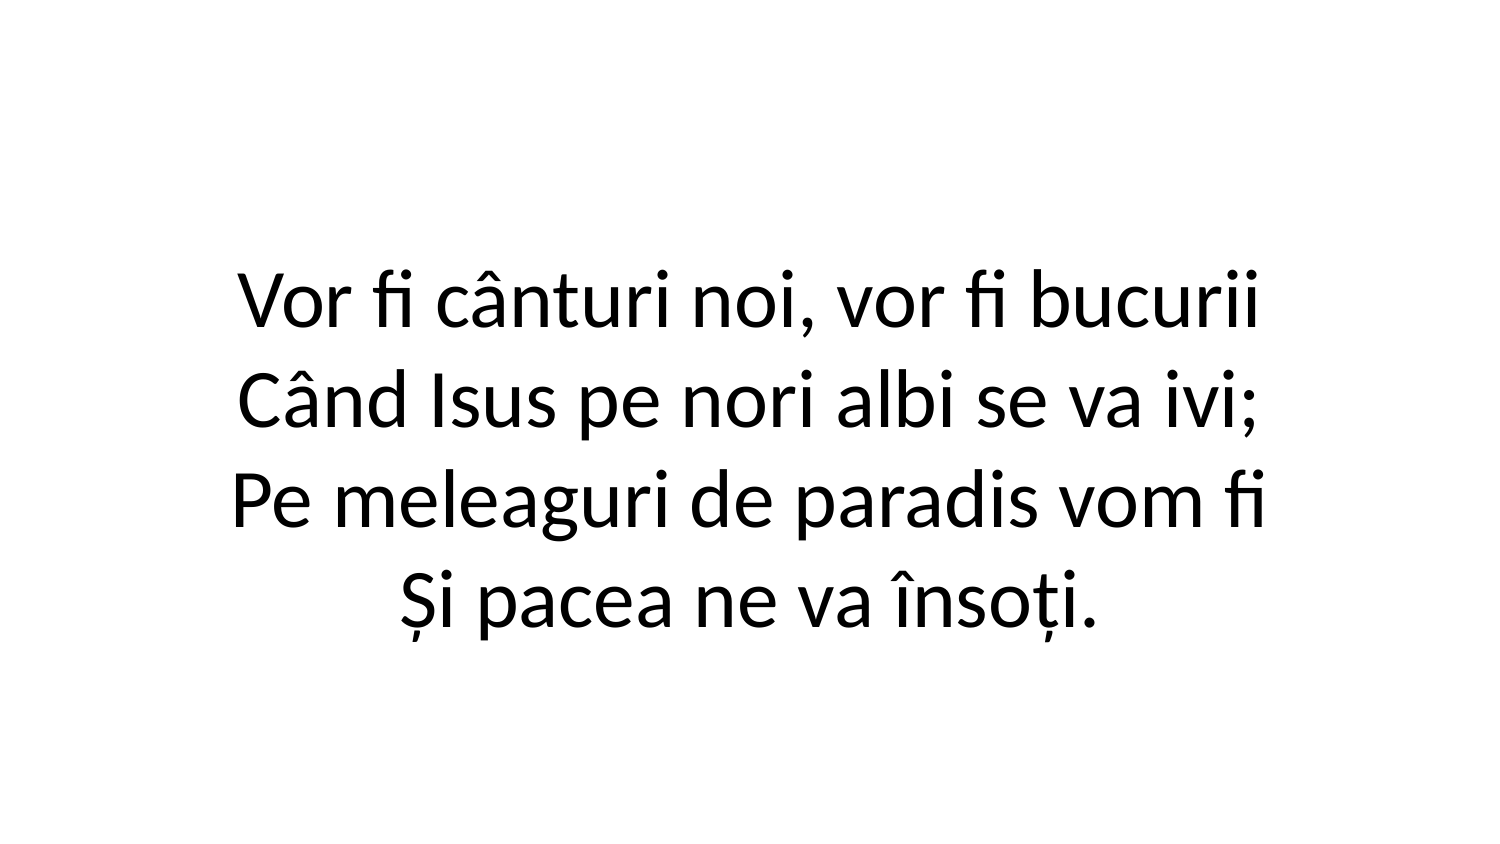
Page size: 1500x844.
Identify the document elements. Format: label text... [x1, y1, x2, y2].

text_box Vor fi cânturi noi, vor fi bucurii Când Isus pe nori albi se va ivi; Pe meleaguri de paradis vom fi Și pacea ne va însoți. [215, 192, 1285, 652]
